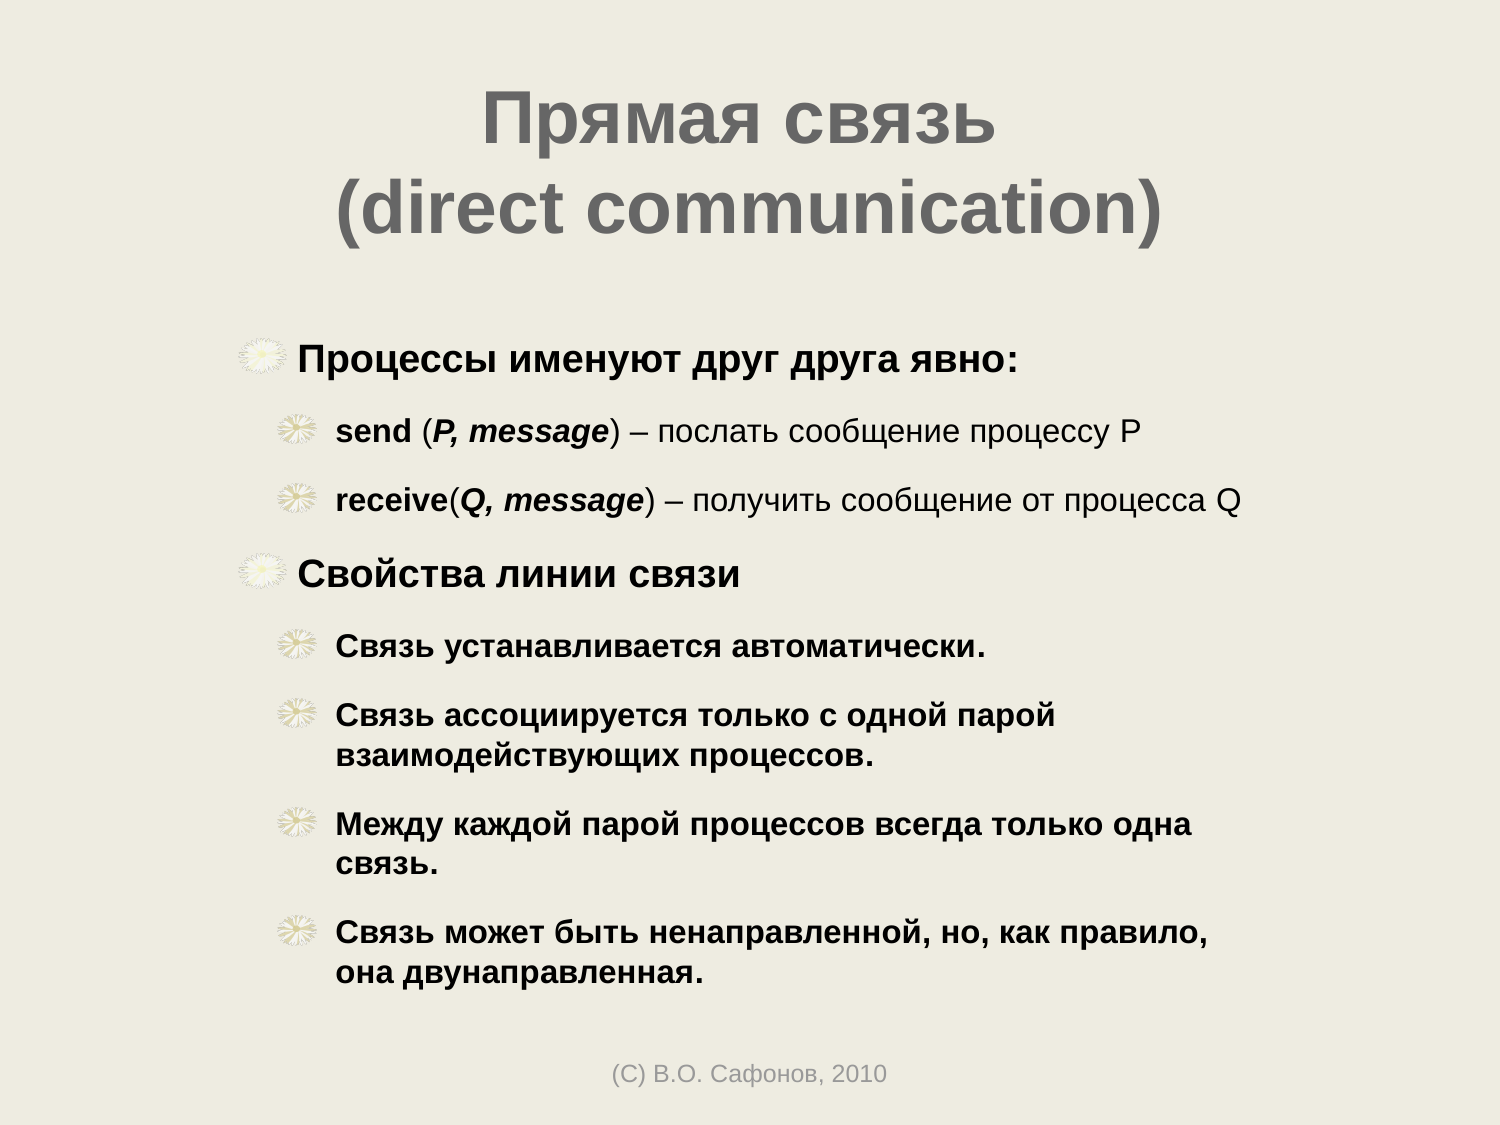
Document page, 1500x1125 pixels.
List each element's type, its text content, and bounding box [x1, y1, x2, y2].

picture [238, 553, 287, 589]
footer (C) В.О. Сафонов, 2010 [512, 1042, 988, 1103]
picture [277, 698, 317, 728]
picture [277, 629, 317, 659]
picture [277, 483, 317, 513]
list Процессы именуют друг друга явно: send (P, message) – послать сообщение процессу P receive(Q, message) – получить сообщение от процесса Q Свойства линии связи Связь устанавливается автоматически. Связь ассоциируется только с одной парой взаимодействующих процессов. Между каждой парой процессов всегда только одна связь. Связь может быть ненаправленной, но, как правило, она двунаправленная. [223, 324, 1276, 1005]
picture [238, 338, 287, 374]
picture [277, 915, 317, 946]
picture [277, 807, 317, 837]
picture [277, 414, 317, 444]
title Прямая связь (direct communication) [74, 49, 1426, 268]
